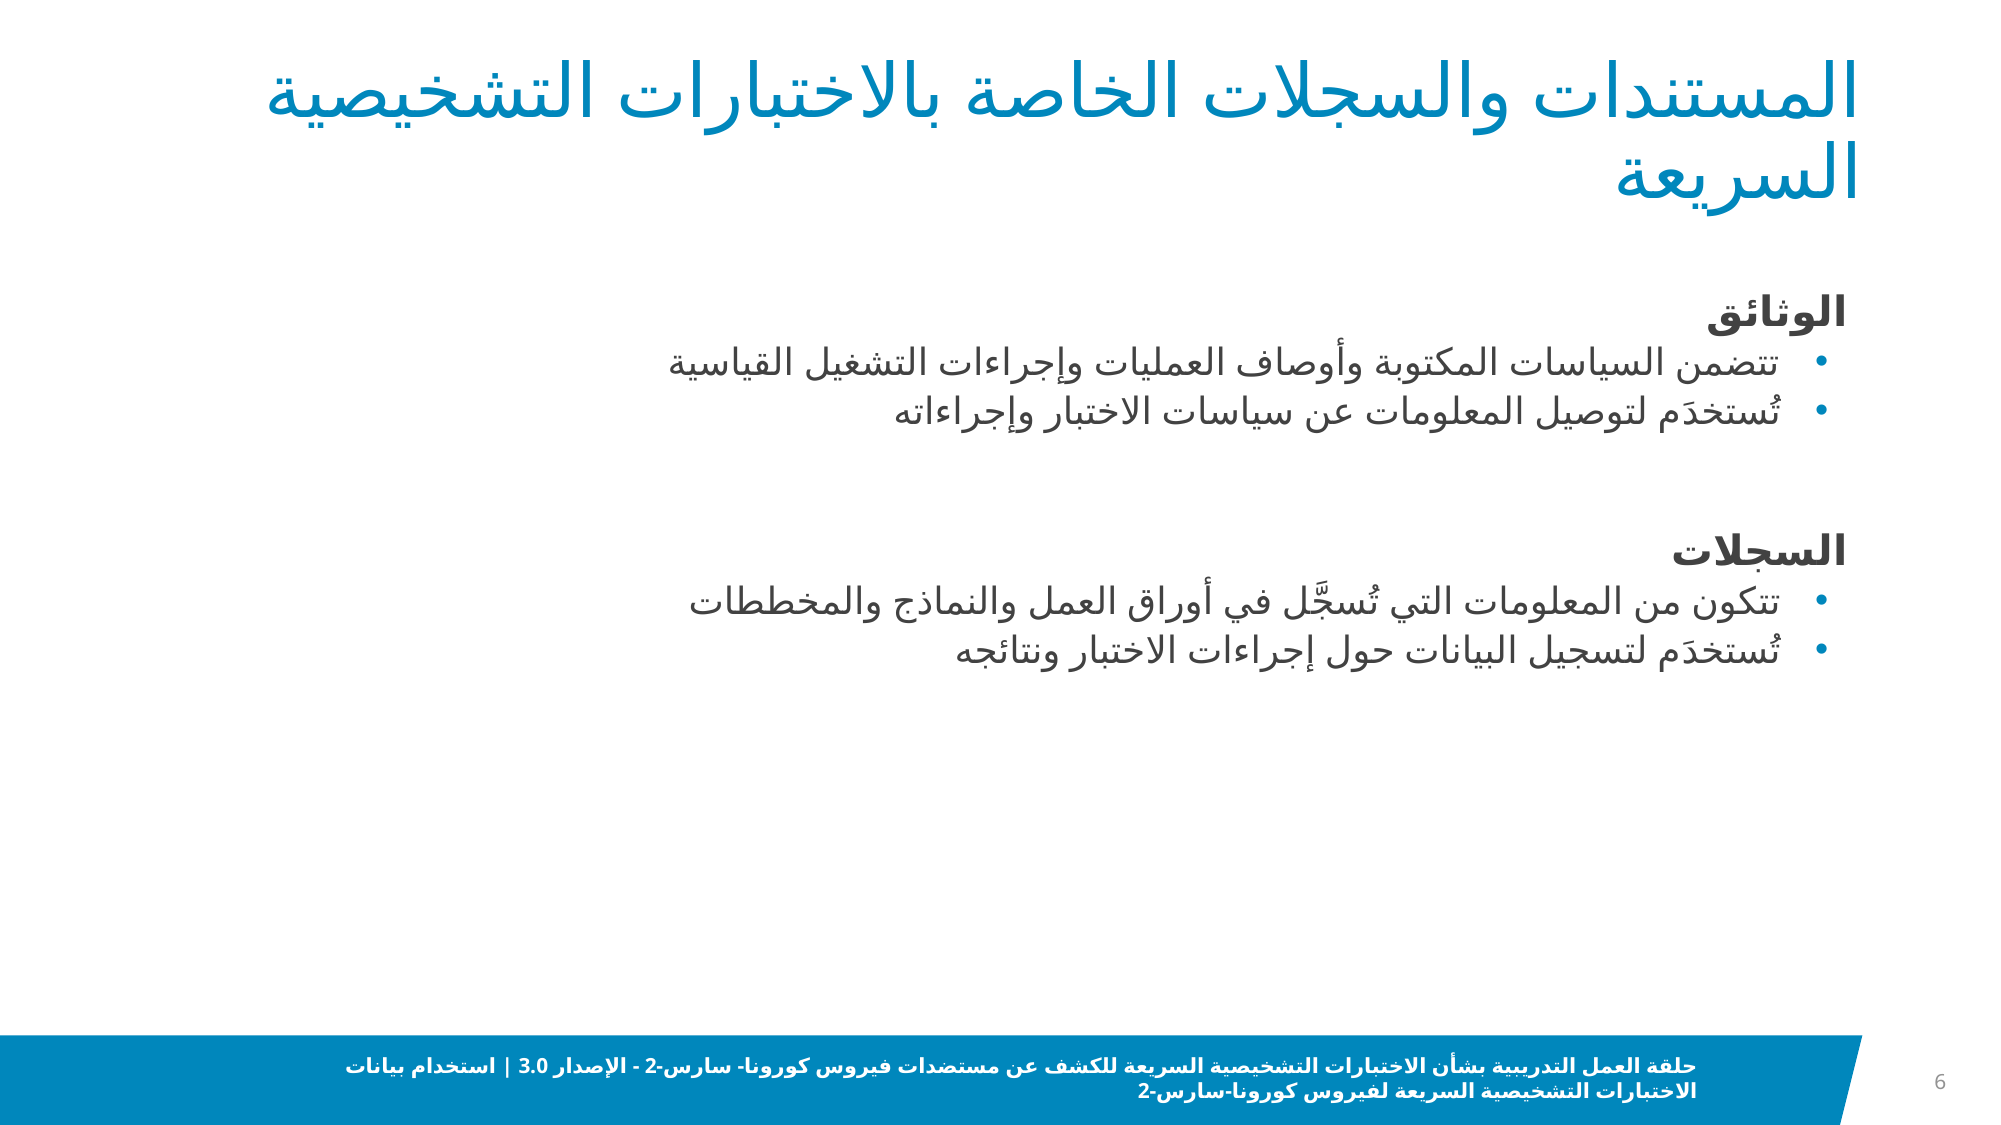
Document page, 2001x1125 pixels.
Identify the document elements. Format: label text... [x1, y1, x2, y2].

title المستندات والسجلات الخاصة بالاختبارات التشخيصية السريعة [137, 59, 1863, 215]
slide_number 6 [1862, 1035, 1947, 1125]
footer حلقة العمل التدريبية بشأن الاختبارات التشخيصية السريعة للكشف عن مستضدات فيروس كورونا- سارس-2 - الإصدار 3.0 | استخدام بيانات الاختبارات التشخيصية السريعة لفيروس كورونا-سارس-2 [302, 1036, 1698, 1119]
list الوثائق تتضمن السياسات المكتوبة وأوصاف العمليات وإجراءات التشغيل القياسية تُستخدَم لتوصيل المعلومات عن سياسات الاختبار وإجراءاته السجلات تتكون من المعلومات التي تُسجَّل في أوراق العمل والنماذج والمخططات تُستخدَم لتسجيل البيانات حول إجراءات الاختبار ونتائجه [137, 284, 1863, 1014]
